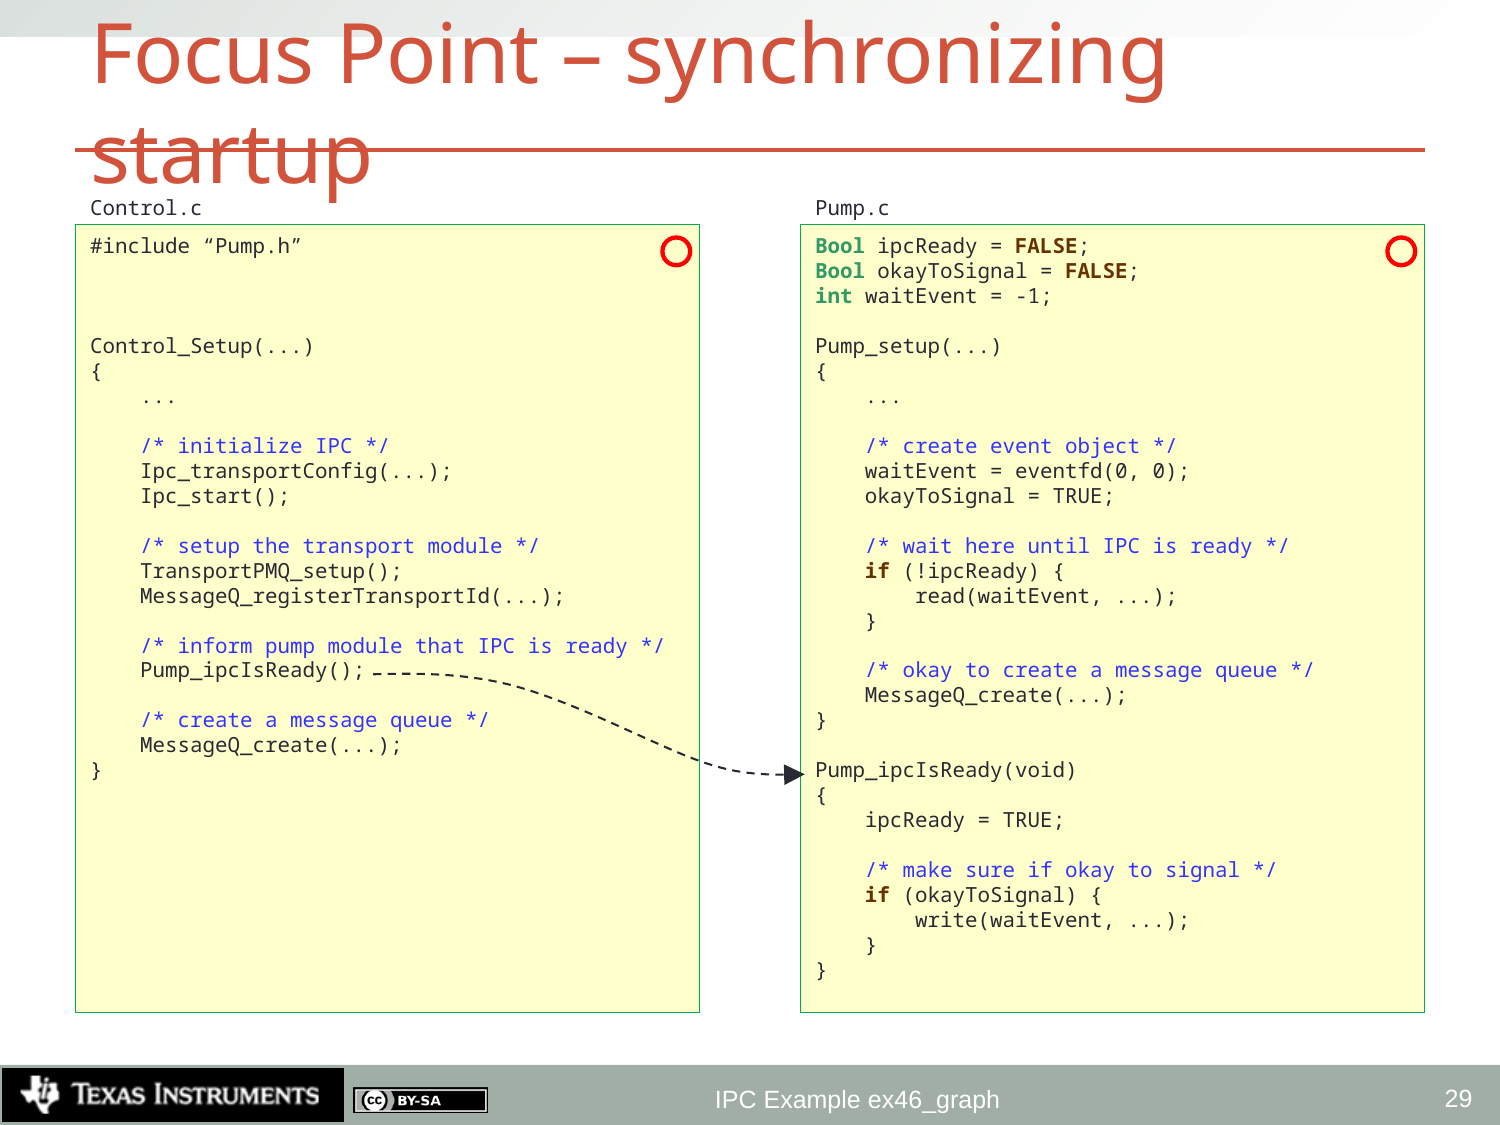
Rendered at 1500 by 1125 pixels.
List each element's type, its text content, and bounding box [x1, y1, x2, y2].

slide_number 29 [1400, 1071, 1488, 1125]
list Bool ipcReady = FALSE; Bool okayToSignal = FALSE; int waitEvent = -1; Pump_setup(...) { ... /* create event object */ waitEvent = eventfd(0, 0); okayToSignal = TRUE; /* wait here until IPC is ready */ if (!ipcReady) { read(waitEvent, ...); } /* okay to create a message queue */ MessageQ_create(...); } Pump_ipcIsReady(void) { ipcReady = TRUE; /* make sure if okay to signal */ if (okayToSignal) { write(waitEvent, ...); } } [800, 224, 1425, 1013]
picture [2, 1068, 344, 1122]
list Pump.c [800, 187, 906, 228]
footer IPC Example ex46_graph [699, 1071, 1200, 1125]
text_box [373, 672, 805, 786]
text_box [660, 235, 693, 268]
text_box [1385, 235, 1418, 268]
title Focus Point – synchronizing startup [75, 37, 1425, 163]
list #include “Pump.h” Control_Setup(...) { ... /* initialize IPC */ Ipc_transportConfig(...); Ipc_start(); /* setup the transport module */ TransportPMQ_setup(); MessageQ_registerTransportId(...); /* inform pump module that IPC is ready */ Pump_ipcIsReady(); /* create a message queue */ MessageQ_create(...); } [75, 224, 700, 1013]
list Control.c [75, 187, 219, 228]
picture [353, 1087, 488, 1113]
